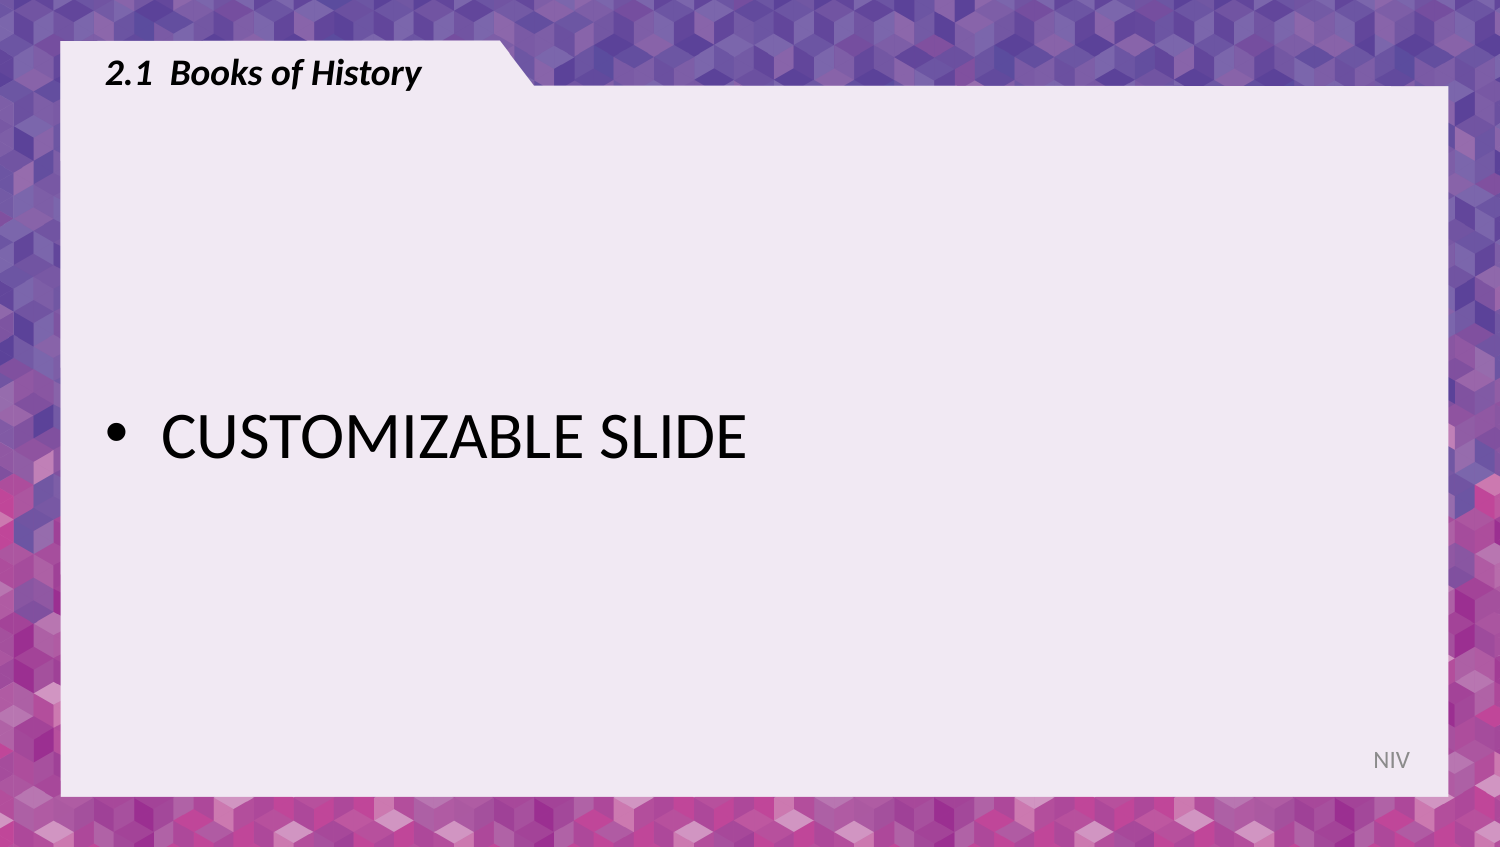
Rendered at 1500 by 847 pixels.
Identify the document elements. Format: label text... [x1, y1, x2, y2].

title 2.1 Books of History [89, 33, 1420, 108]
picture [0, 0, 1500, 847]
footer NIV [950, 736, 1425, 782]
list CUSTOMIZABLE SLIDE [89, 141, 1403, 722]
